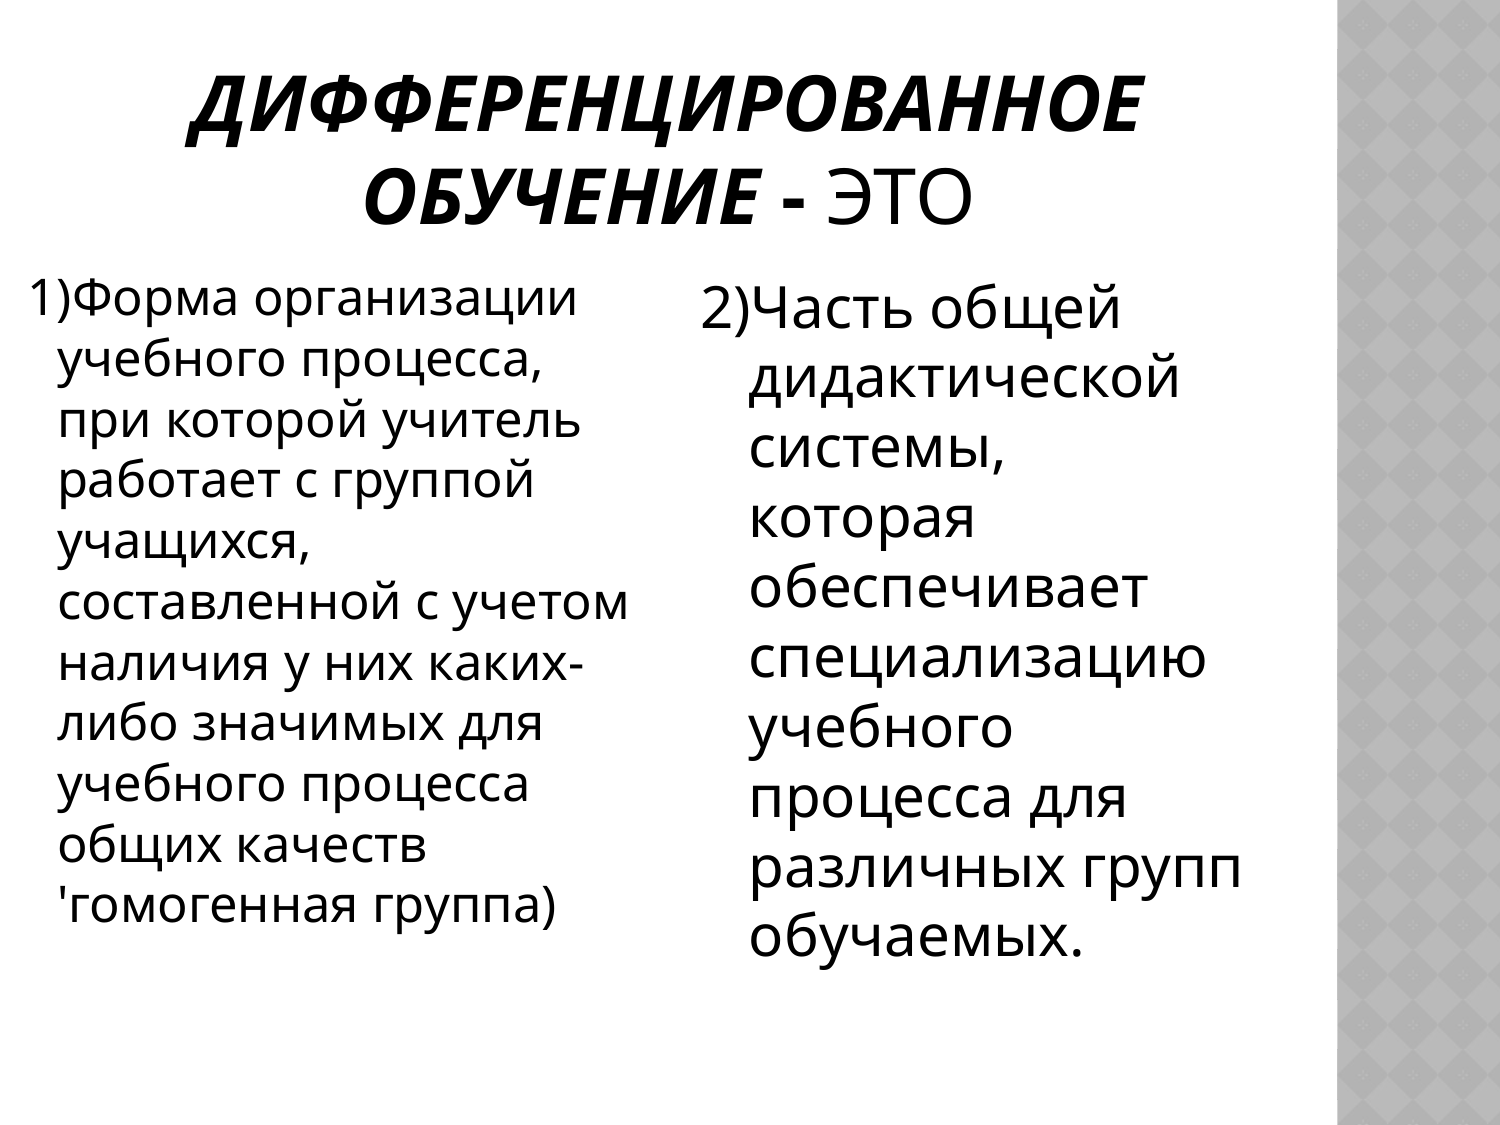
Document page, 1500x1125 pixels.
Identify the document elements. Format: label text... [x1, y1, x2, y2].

title Дифференцированное обучение - это [75, 52, 1263, 240]
list 1)Форма организации учебного процесса, при которой учитель работает с группой учащихся, составленной с учетом наличия у них каких-либо значимых для учебного процесса общих качеств 'гомогенная группа) [0, 257, 653, 1005]
list 2)Часть общей дидактической системы, которая обеспечивает специализацию учебного процесса для различных групп обучаемых. [685, 262, 1263, 1005]
